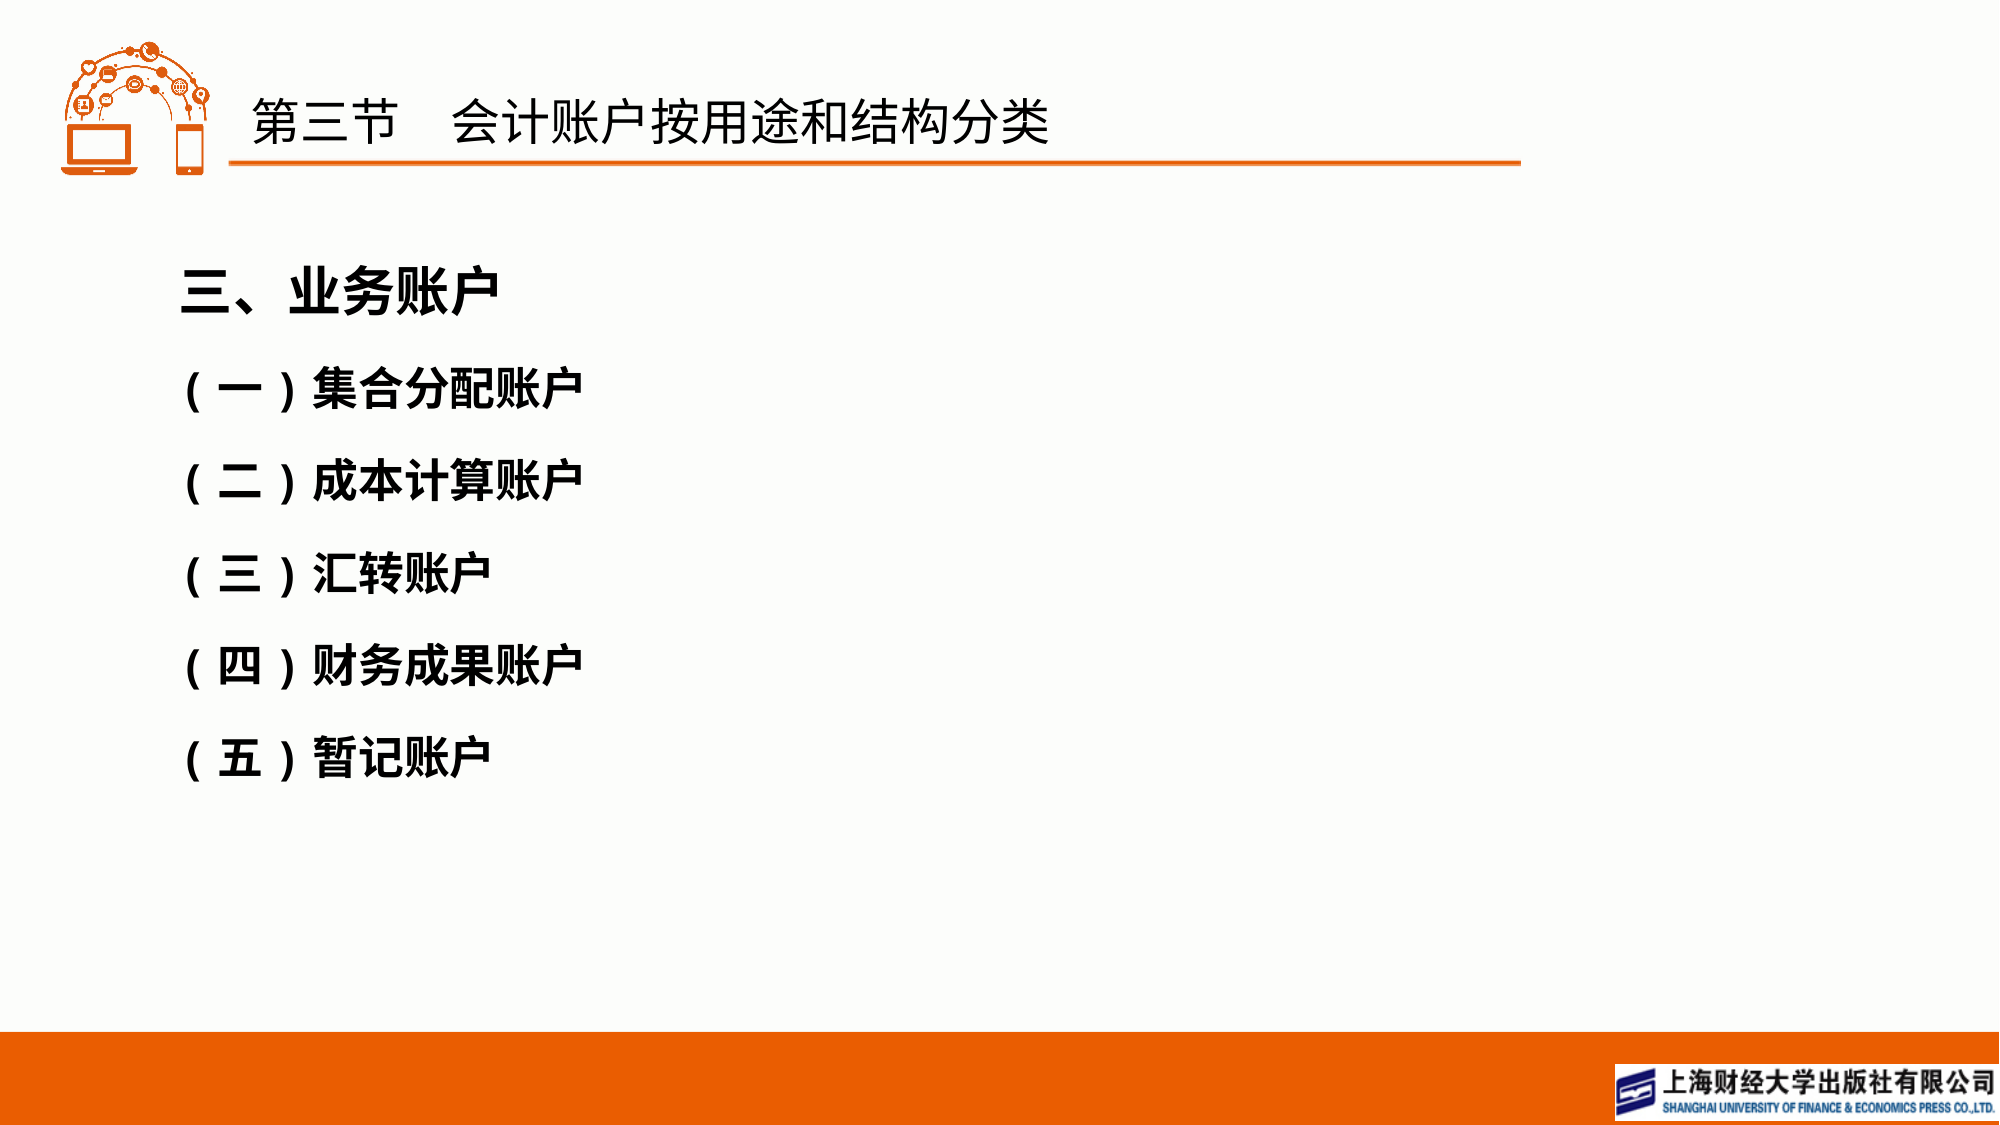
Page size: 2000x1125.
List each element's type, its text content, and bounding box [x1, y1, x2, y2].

title 第三节 会计账户按用途和结构分类 [235, 82, 1605, 189]
list 三、业务账户 (一)集合分配账户 (二)成本计算账户 (三)汇转账户 (四)财务成果账户 (五)暂记账户 [163, 227, 1850, 1049]
picture [0, 0, 2000, 1125]
